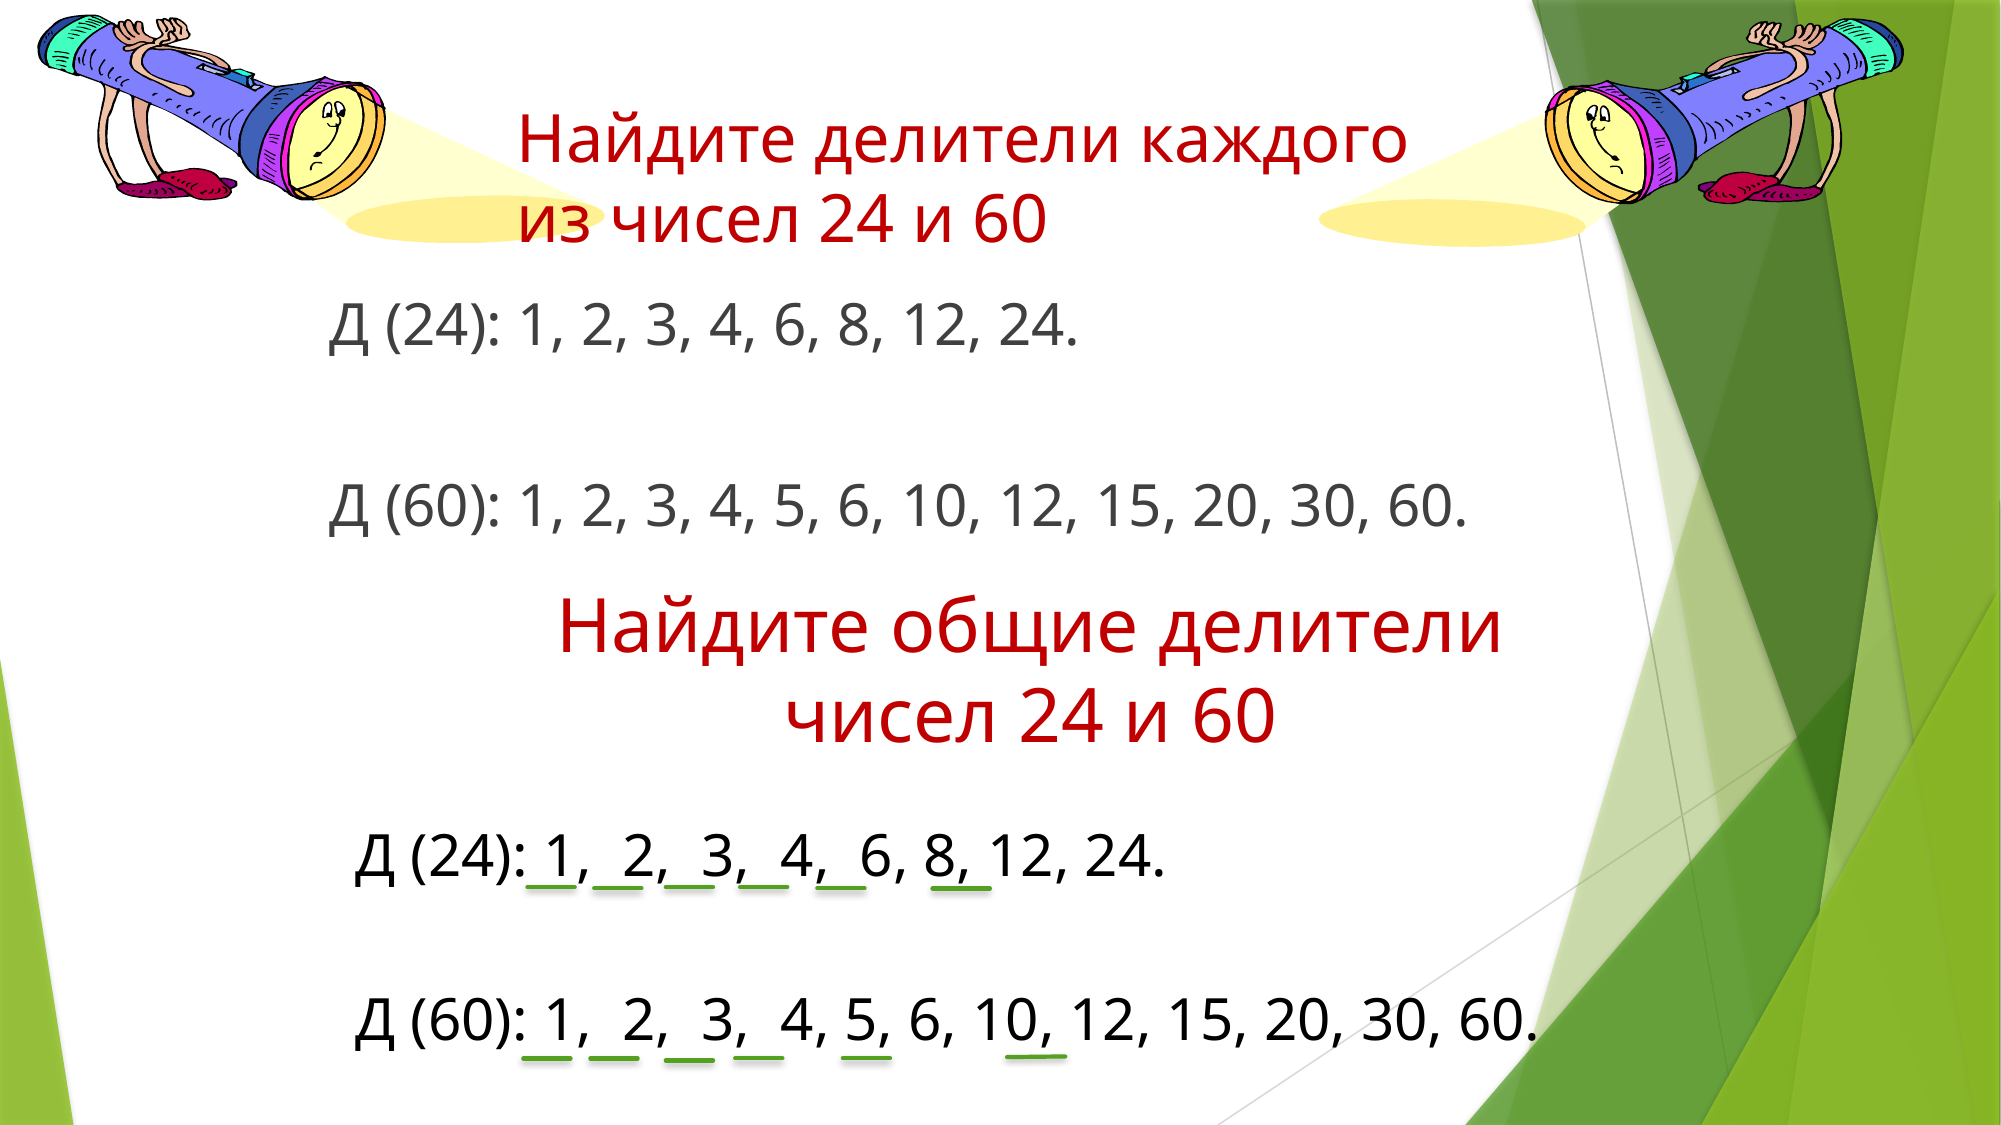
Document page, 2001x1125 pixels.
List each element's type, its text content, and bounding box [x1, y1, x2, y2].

picture [1318, 11, 1917, 247]
picture [24, 7, 606, 244]
title Найдите делители каждого из чисел 24 и 60 [501, 88, 1314, 252]
text_box Найдите общие делители чисел 24 и 60 [503, 586, 1558, 750]
text_box Д (24): 1, 2, 3, 4, 6, 8, 12, 24. Д (60): 1, 2, 3, 4, 5, 6, 10, 12, 15, 20, 30, 60. [340, 810, 1691, 1118]
list Д (24): 1, 2, 3, 4, 6, 8, 12, 24. Д (60): 1, 2, 3, 4, 5, 6, 10, 12, 15, 20, 30, 60. [314, 279, 1665, 587]
